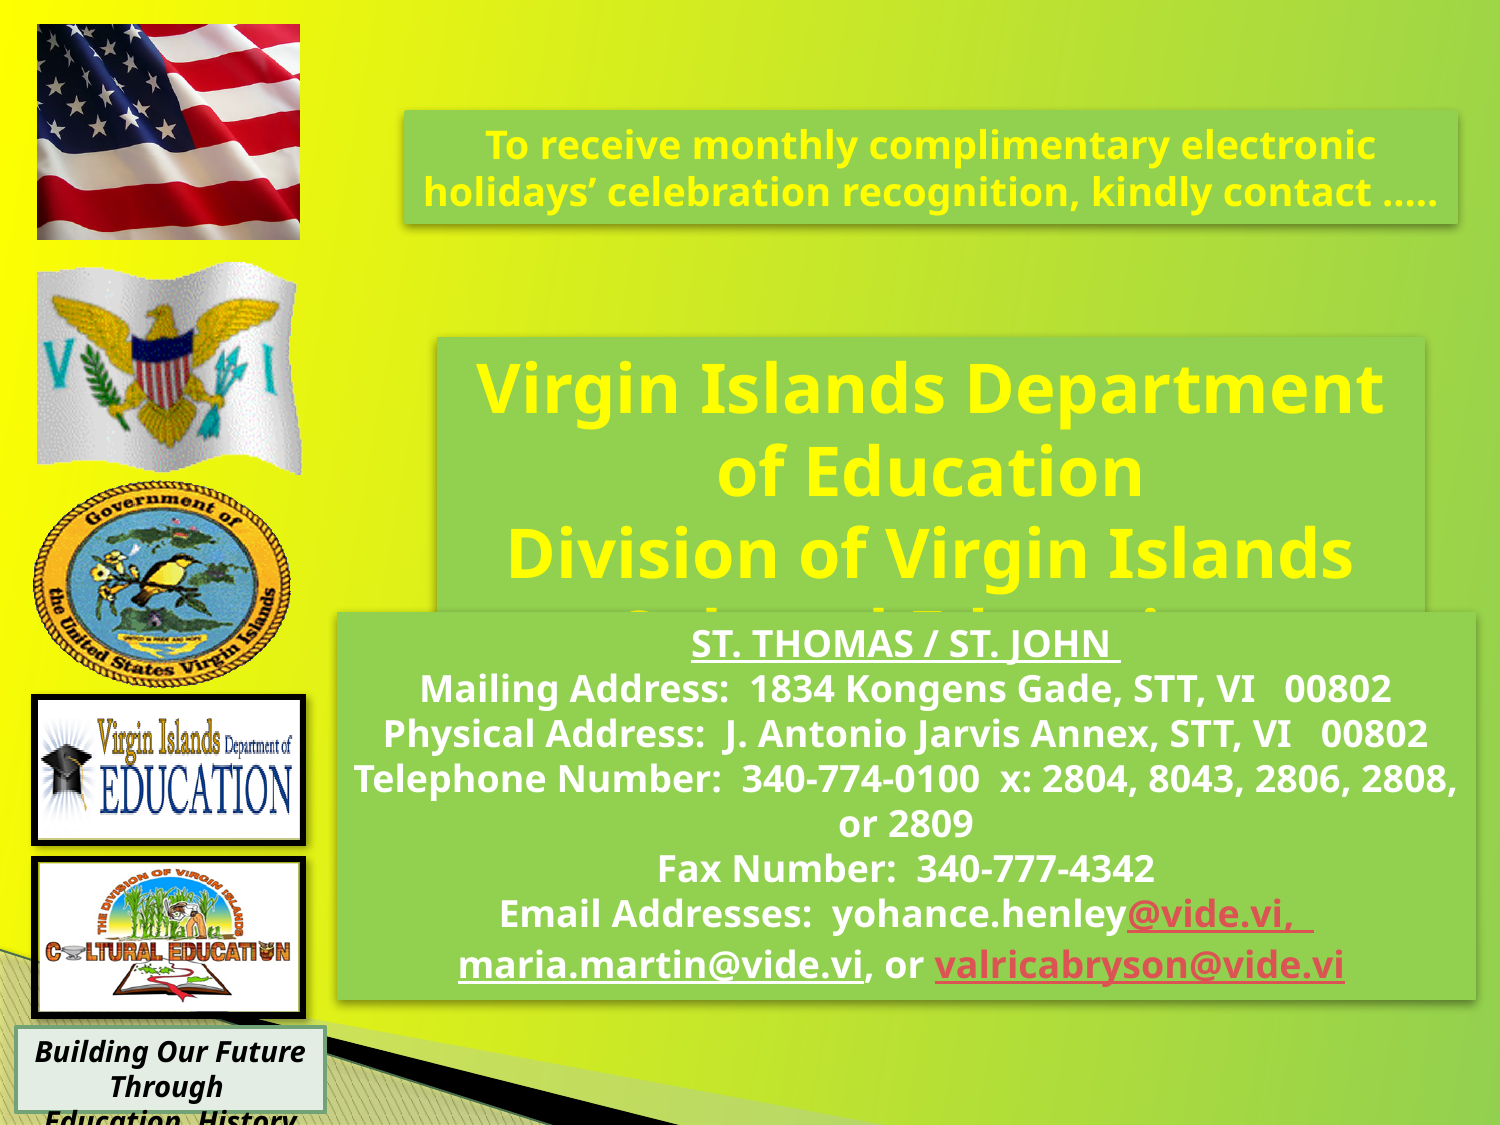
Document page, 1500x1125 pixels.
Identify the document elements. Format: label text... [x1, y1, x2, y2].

picture [24, 262, 304, 840]
text_box To receive monthly complimentary electronic holidays’ celebration recognition, kindly contact ….. [404, 110, 1458, 224]
text_box Virgin Islands Department of Education Division of Virgin Islands Cultural Education [437, 337, 1425, 609]
picture [37, 24, 301, 240]
picture [37, 861, 301, 1013]
text_box Building Our Future Through Education, History and Culture! [14, 1025, 327, 1114]
text_box ST. THOMAS / ST. JOHN Mailing Address: 1834 Kongens Gade, STT, VI 00802 Physical Address: J. Antonio Jarvis Annex, STT, VI 00802 Telephone Number: 340-774-0100 x: 2804, 8043, 2806, 2808, or 2809 Fax Number: 340-777-4342 Email Addresses: yohance.henley@vide.vi, maria.martin@vide.vi, or valricabryson@vide.vi [337, 612, 1476, 1000]
